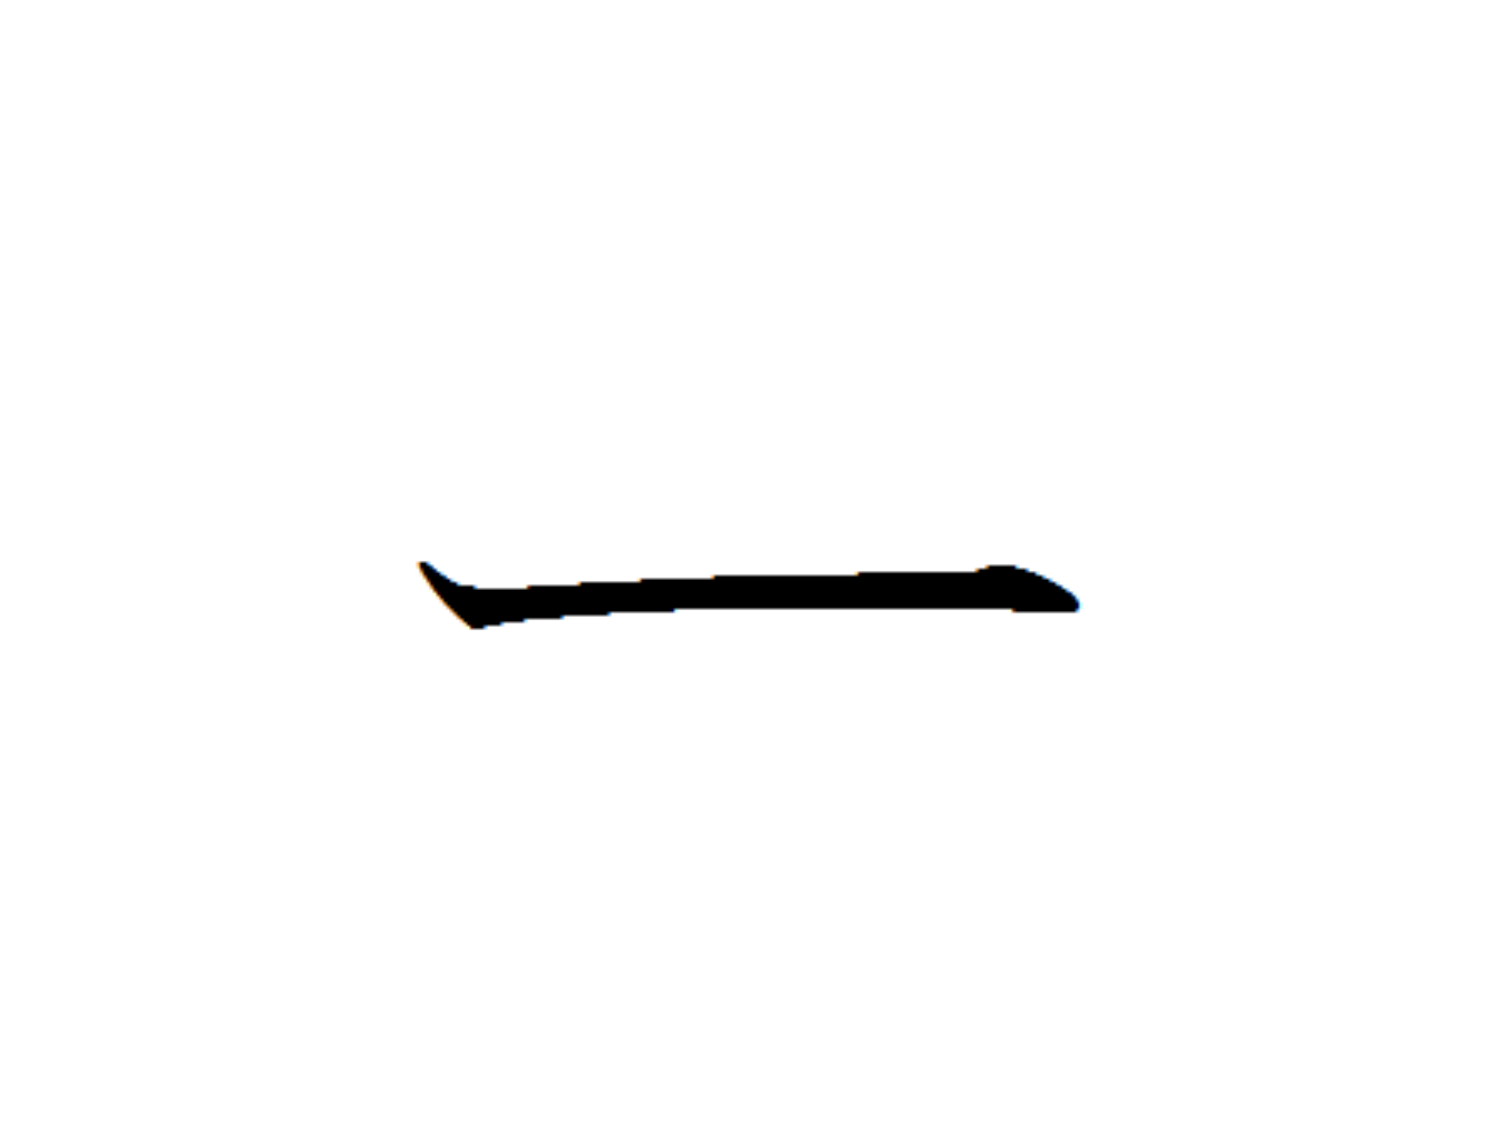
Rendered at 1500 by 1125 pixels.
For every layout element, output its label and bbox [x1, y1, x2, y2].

picture [371, 503, 1117, 678]
